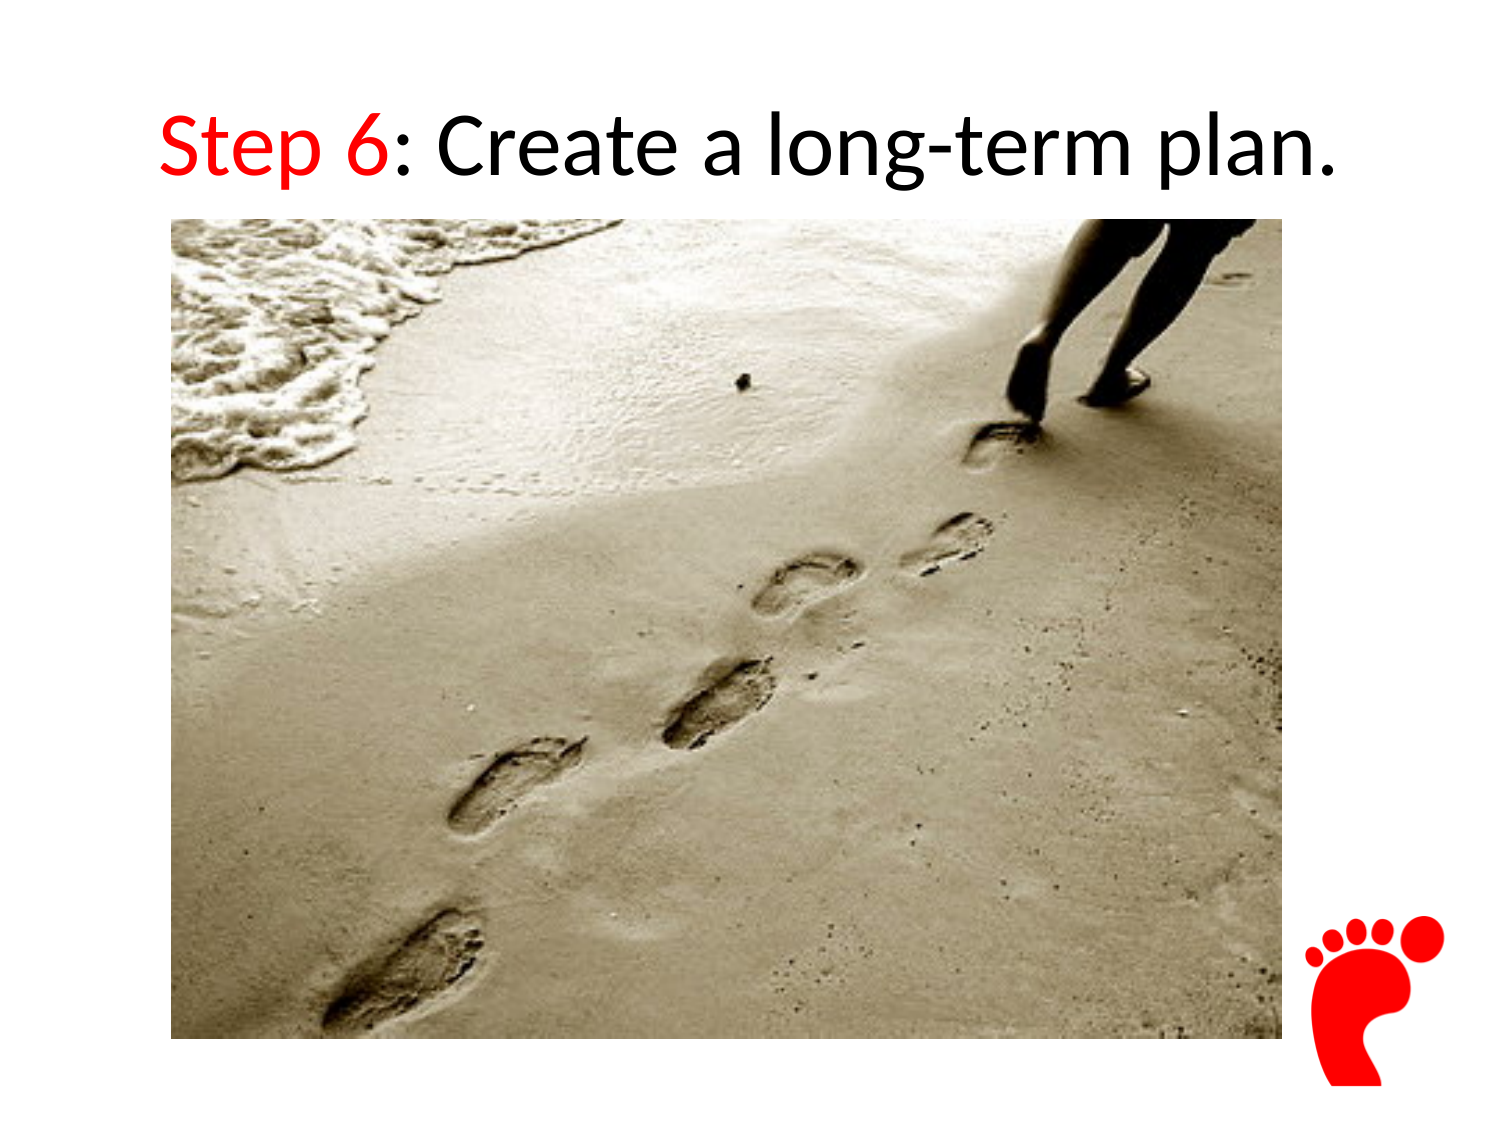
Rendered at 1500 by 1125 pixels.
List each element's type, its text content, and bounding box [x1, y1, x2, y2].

title Step 6: Create a long-term plan. [75, 45, 1425, 233]
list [170, 219, 1282, 1040]
picture [1304, 916, 1500, 1096]
